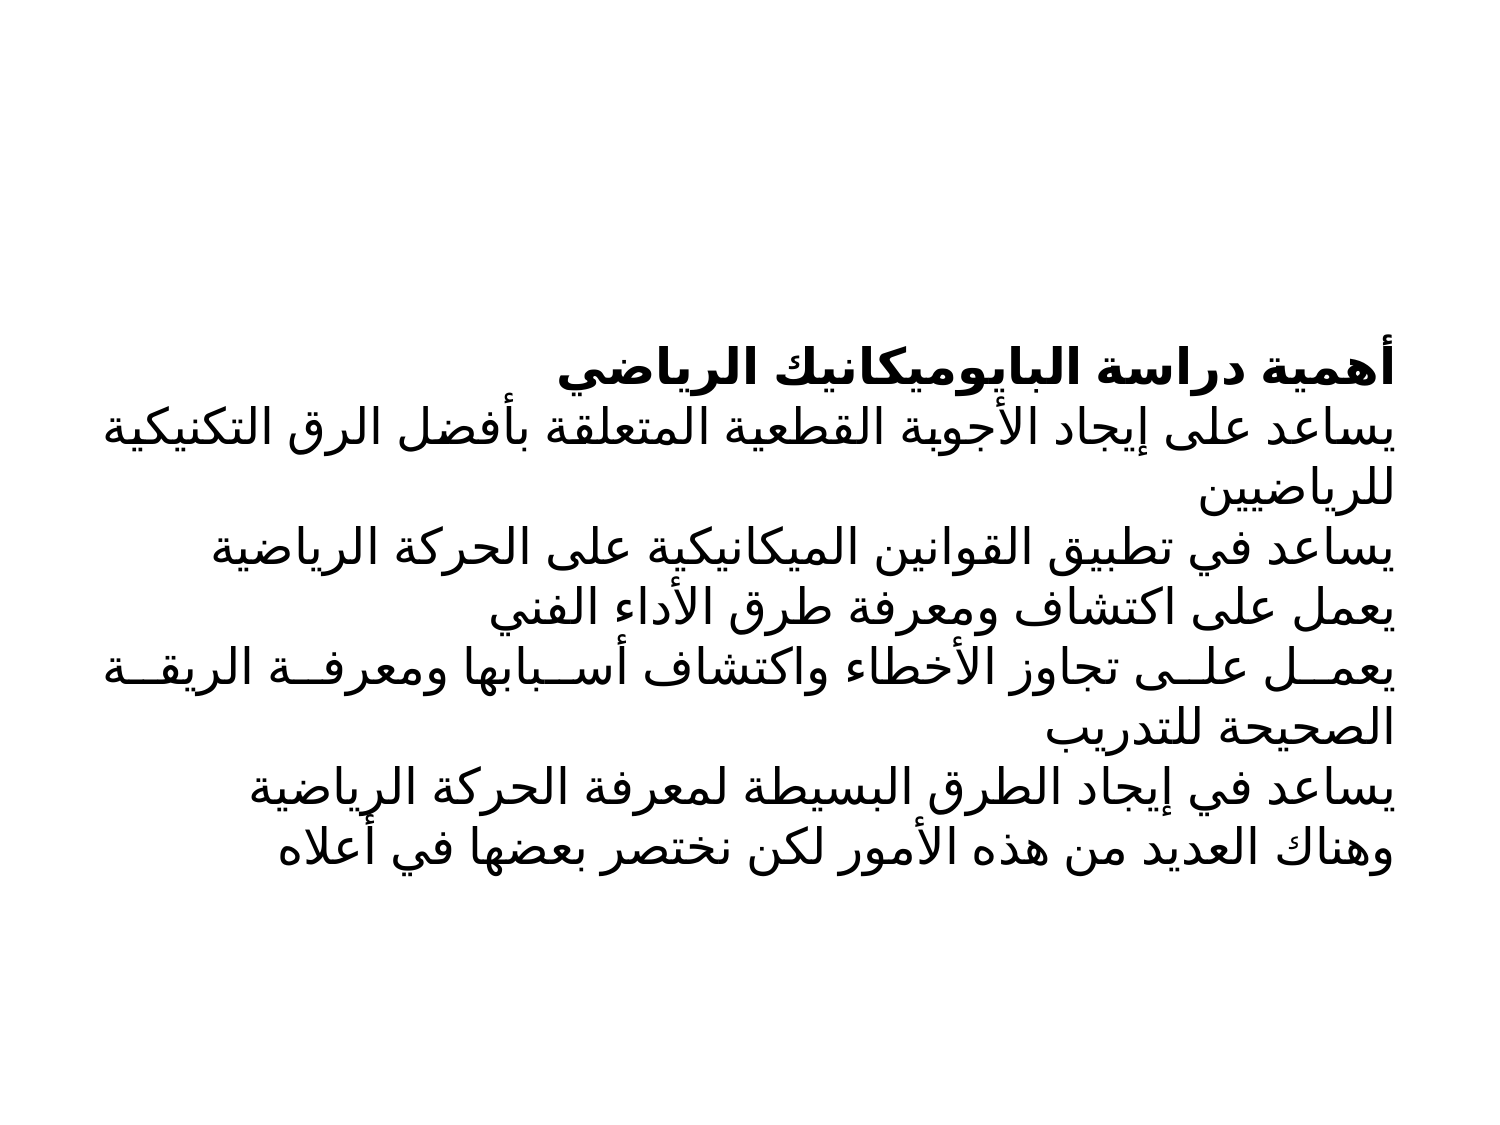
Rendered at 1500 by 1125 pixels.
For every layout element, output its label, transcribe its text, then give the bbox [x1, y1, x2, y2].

text_box أهمية دراسة البايوميكانيك الرياضي يساعد على إيجاد الأجوبة القطعية المتعلقة بأفضل الرق التكنيكية للرياضيين يساعد في تطبيق القوانين الميكانيكية على الحركة الرياضية يعمل على اكتشاف ومعرفة طرق الأداء الفني يعمل على تجاوز الأخطاء واكتشاف أسبابها ومعرفة الريقة الصحيحة للتدريب يساعد في إيجاد الطرق البسيطة لمعرفة الحركة الرياضية وهناك العديد من هذه الأمور لكن نختصر بعضها في أعلاه [88, 327, 1412, 928]
